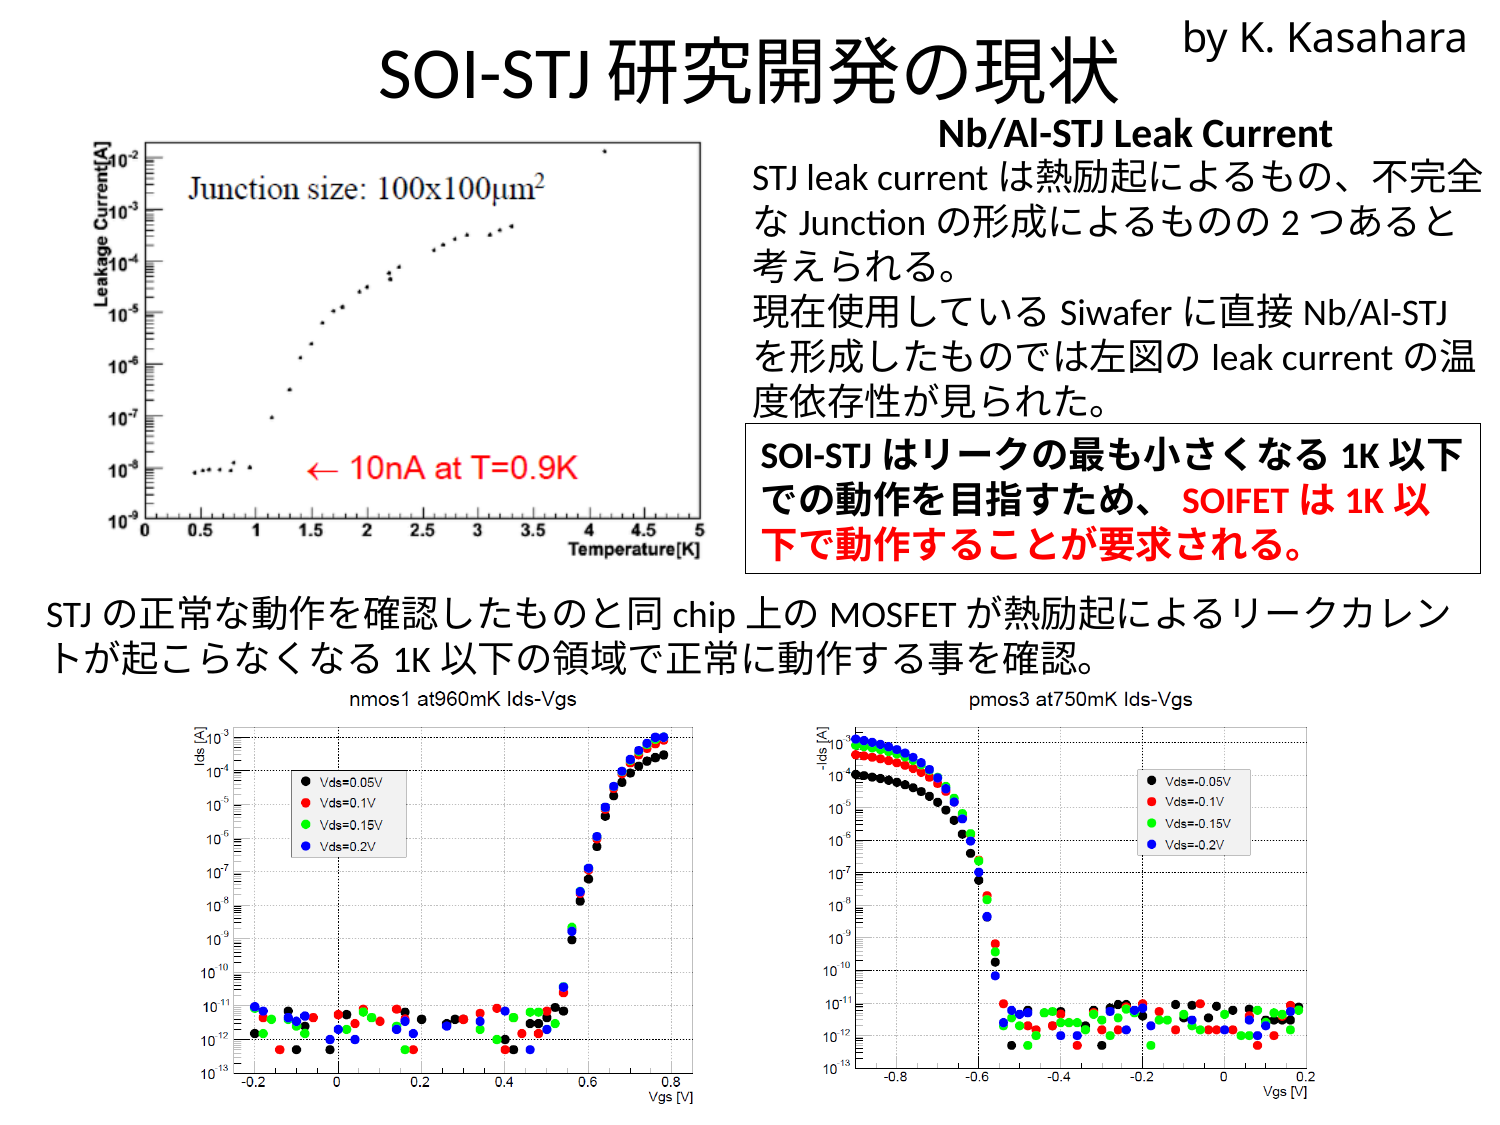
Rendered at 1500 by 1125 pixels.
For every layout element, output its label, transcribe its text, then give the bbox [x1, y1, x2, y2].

title SOI-STJ研究開発の現状 [103, 17, 1397, 121]
picture [182, 688, 703, 1110]
text_box by K. Kasahara [1150, 3, 1500, 69]
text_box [81, 120, 715, 560]
text_box STJの正常な動作を確認したものと同chip上のMOSFETが熱励起によるリークカレントが起こらなくなる1K以下の領域で正常に動作する事を確認。 [31, 582, 1500, 687]
text_box SOI-STJはリークの最も小さくなる1K以下での動作を目指すため、SOIFETは1K以下で動作することが要求される。 [745, 423, 1481, 574]
text_box STJ leak currentは熱励起によるもの、不完全なJunctionの形成によるものの2つあると考えられる。 現在使用しているSiwaferに直接Nb/Al-STJを形成したものでは左図のleak currentの温度依存性が見られた。 [737, 145, 1500, 431]
picture [808, 688, 1321, 1103]
text_box Nb/Al-STJ Leak Current [923, 98, 1500, 164]
